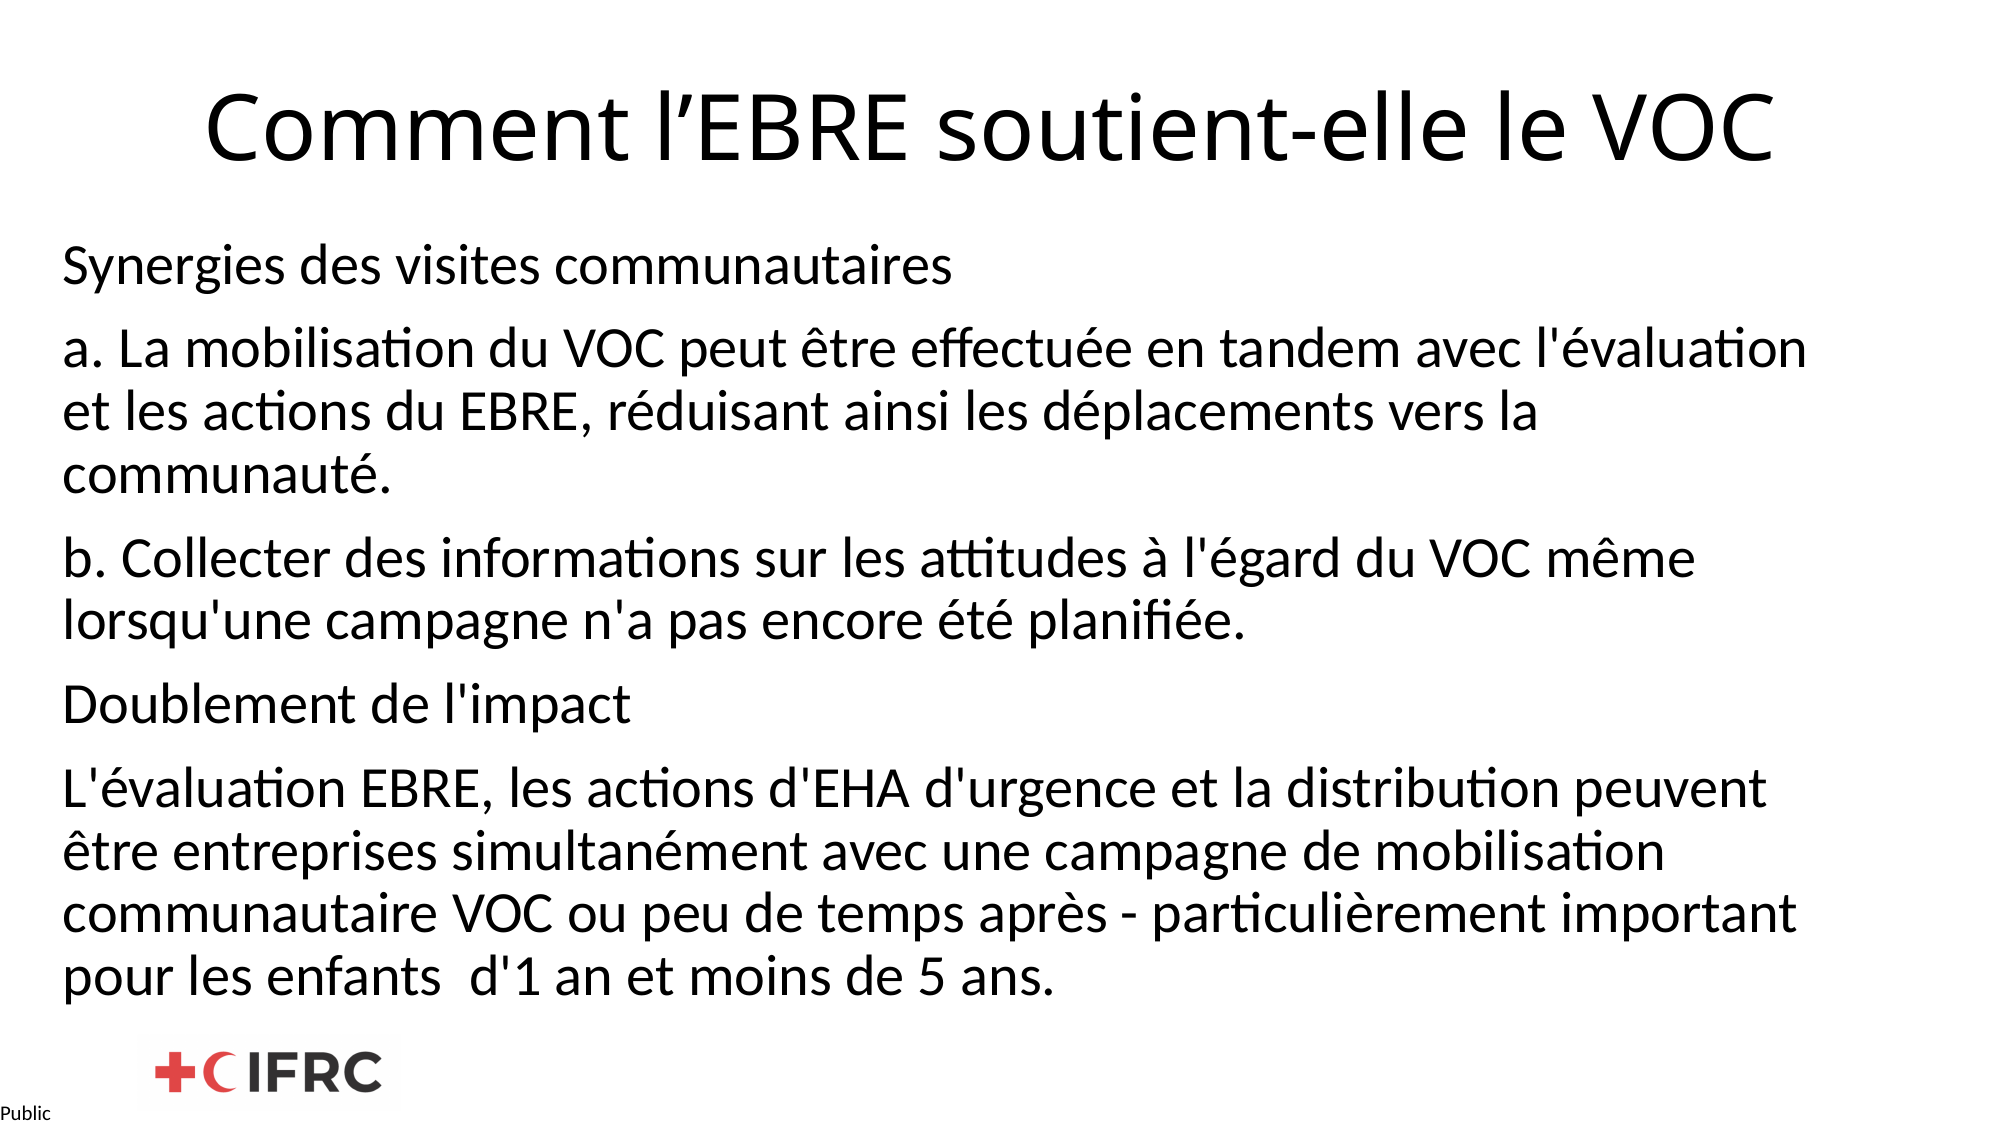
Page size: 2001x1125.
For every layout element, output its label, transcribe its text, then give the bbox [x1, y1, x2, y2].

list Synergies des visites communautaires a. La mobilisation du VOC peut être effectuée en tandem avec l'évaluation et les actions du EBRE, réduisant ainsi les déplacements vers la communauté. b. Collecter des informations sur les attitudes à l'égard du VOC même lorsqu'une campagne n'a pas encore été planifiée. Doublement de l'impact L'évaluation EBRE, les actions d'EHA d'urgence et la distribution peuvent être entreprises simultanément avec une campagne de mobilisation communautaire VOC ou peu de temps après - particulièrement important pour les enfants d'1 an et moins de 5 ans. [47, 226, 1863, 1075]
picture [137, 1075, 401, 1111]
title Comment l’EBRE soutient-elle le VOC [128, 21, 1854, 226]
